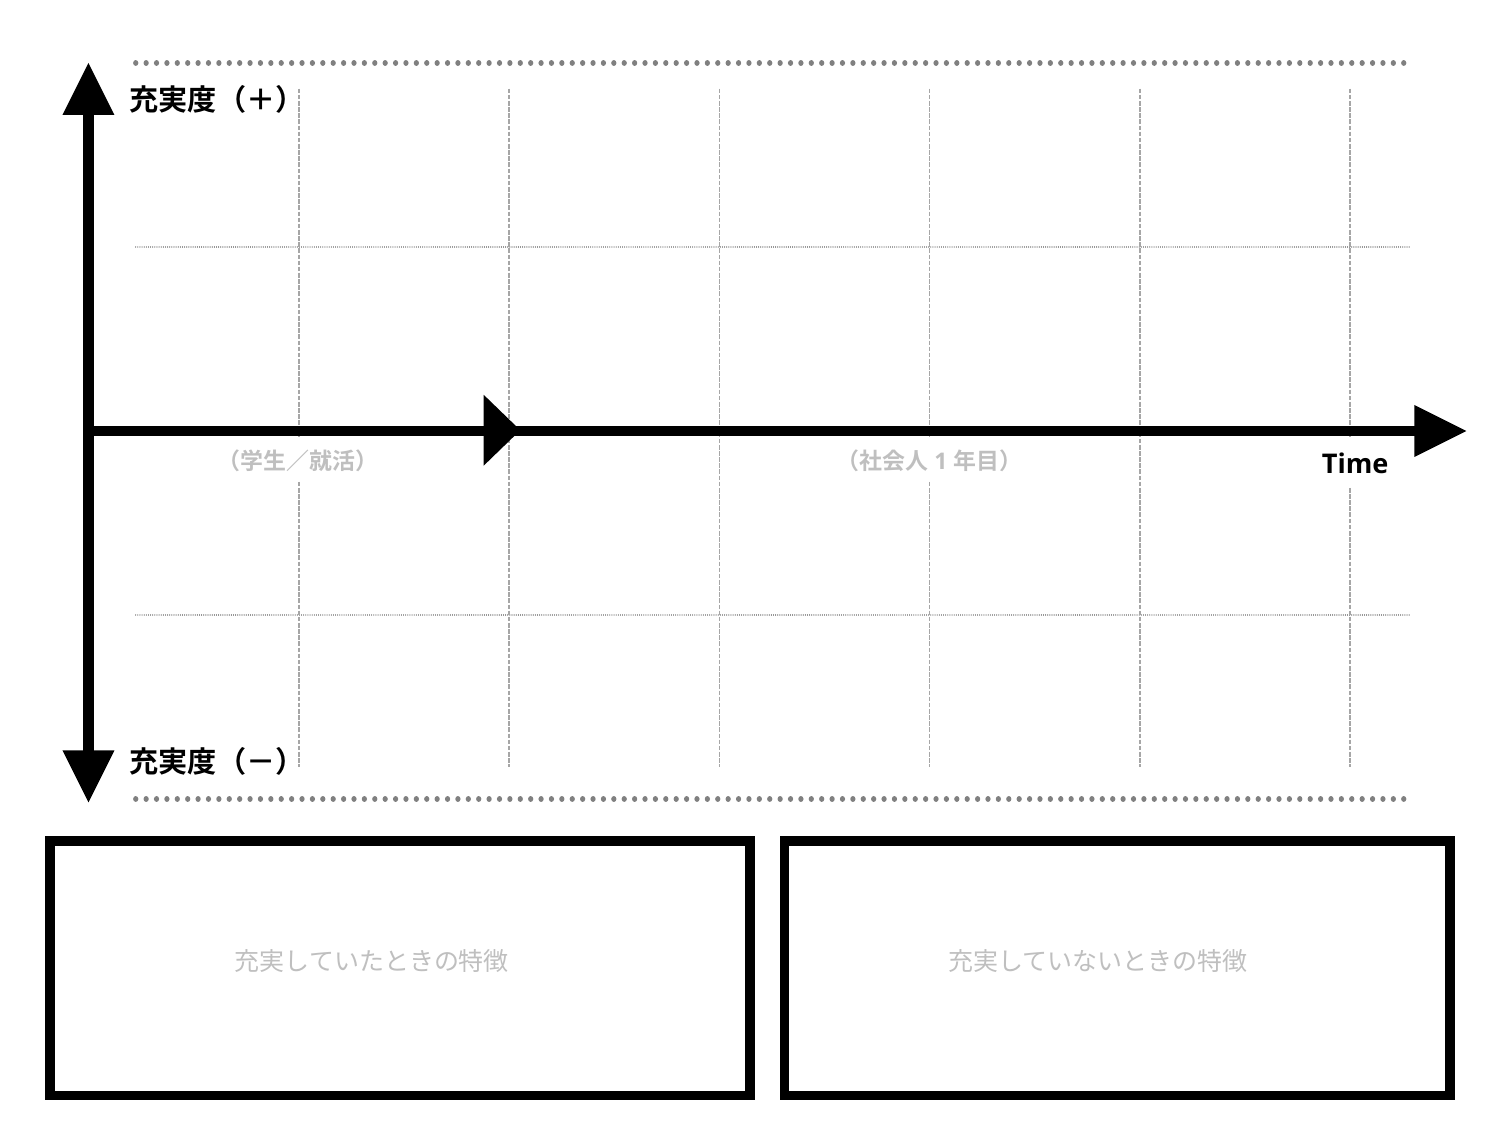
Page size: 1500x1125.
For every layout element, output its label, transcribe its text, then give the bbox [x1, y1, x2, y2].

text_box [50, 841, 750, 1096]
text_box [88, 62, 1467, 803]
text_box 充実していないときの特徴 [941, 937, 1356, 983]
text_box [784, 841, 1450, 1096]
text_box 充実していたときの特徴 [227, 937, 642, 983]
